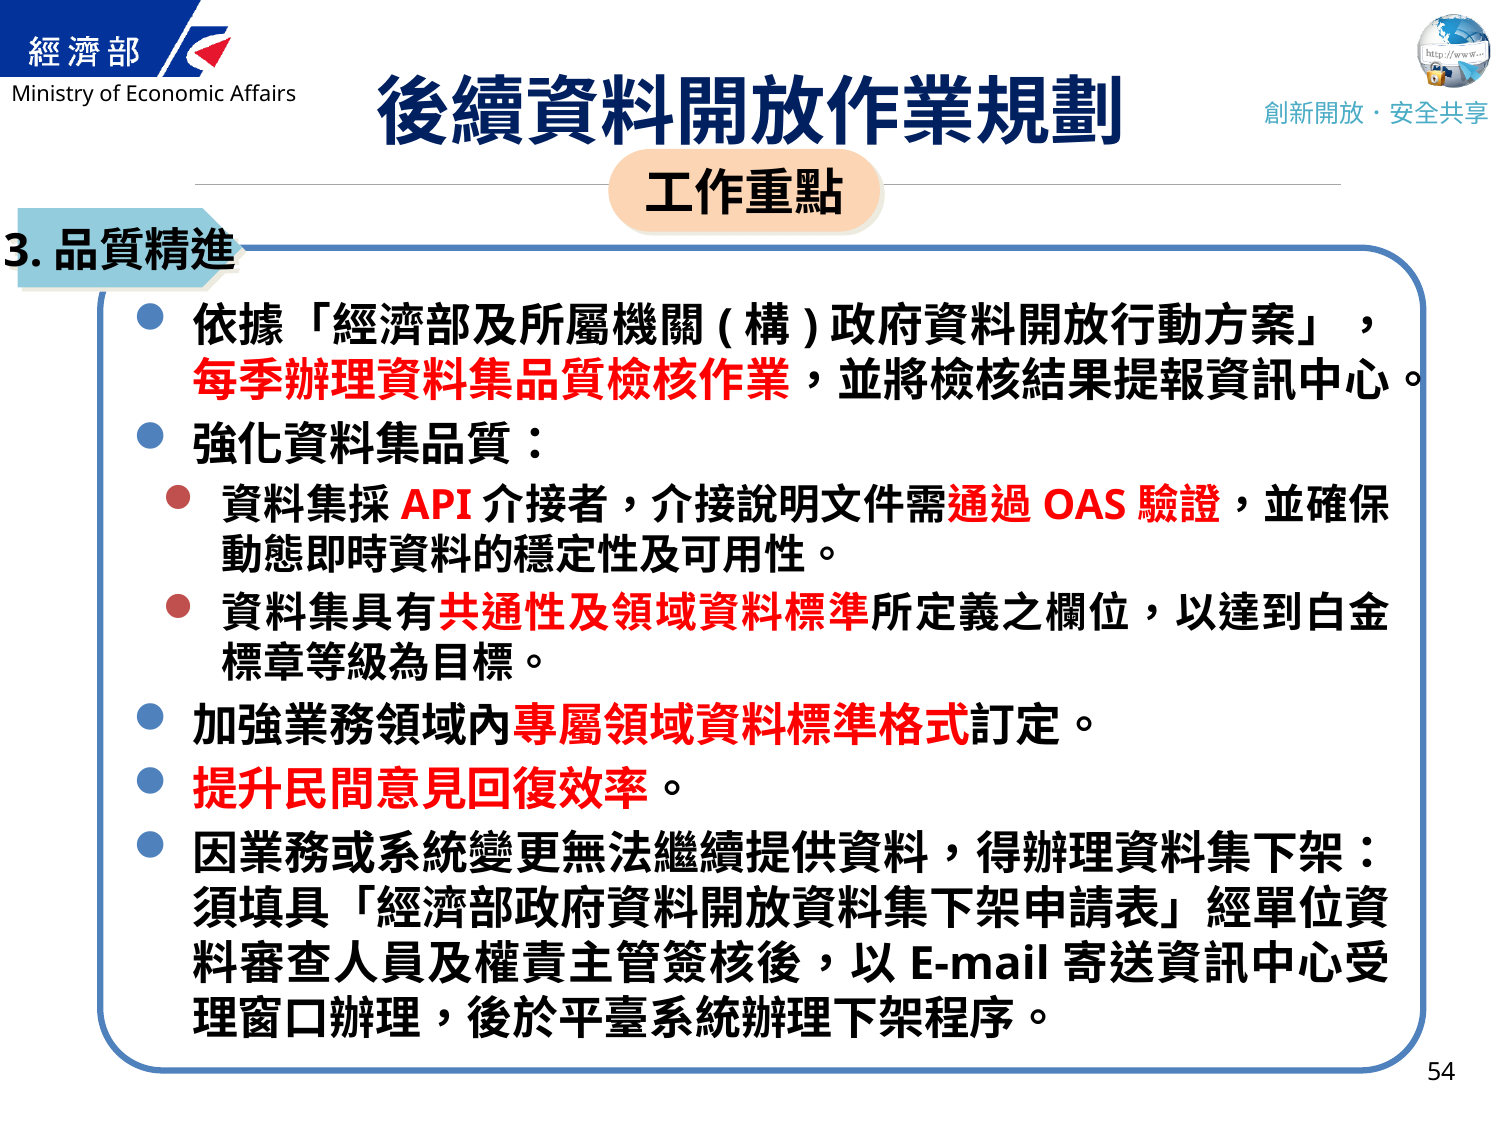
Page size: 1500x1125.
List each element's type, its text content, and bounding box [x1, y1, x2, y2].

picture [1411, 10, 1495, 90]
text_box 工作重點 [608, 148, 880, 232]
picture [0, 0, 231, 77]
slide_number 54 [1120, 1042, 1471, 1103]
text_box 3.品質精進 [17, 208, 243, 288]
title 後續資料開放作業規劃 [75, 45, 1425, 173]
text_box 依據「經濟部及所屬機關(構)政府資料開放行動方案」，每季辦理資料集品質檢核作業，並將檢核結果提報資訊中心。 強化資料集品質： 資料集採API介接者，介接說明文件需通過OAS驗證，並確保動態即時資料的穩定性及可用性。 資料集具有共通性及領域資料標準所定義之欄位，以達到白金標章等級為目標。 加強業務領域內專屬領域資料標準格式訂定。 提升民間意見回復效率。 因業務或系統變更無法繼續提供資料，得辦理資料集下架：須填具「經濟部政府資料開放資料集下架申請表」經單位資料審查人員及權責主管簽核後，以E-mail寄送資訊中心受理窗口辦理，後於平臺系統辦理下架程序。 [100, 247, 1424, 1071]
